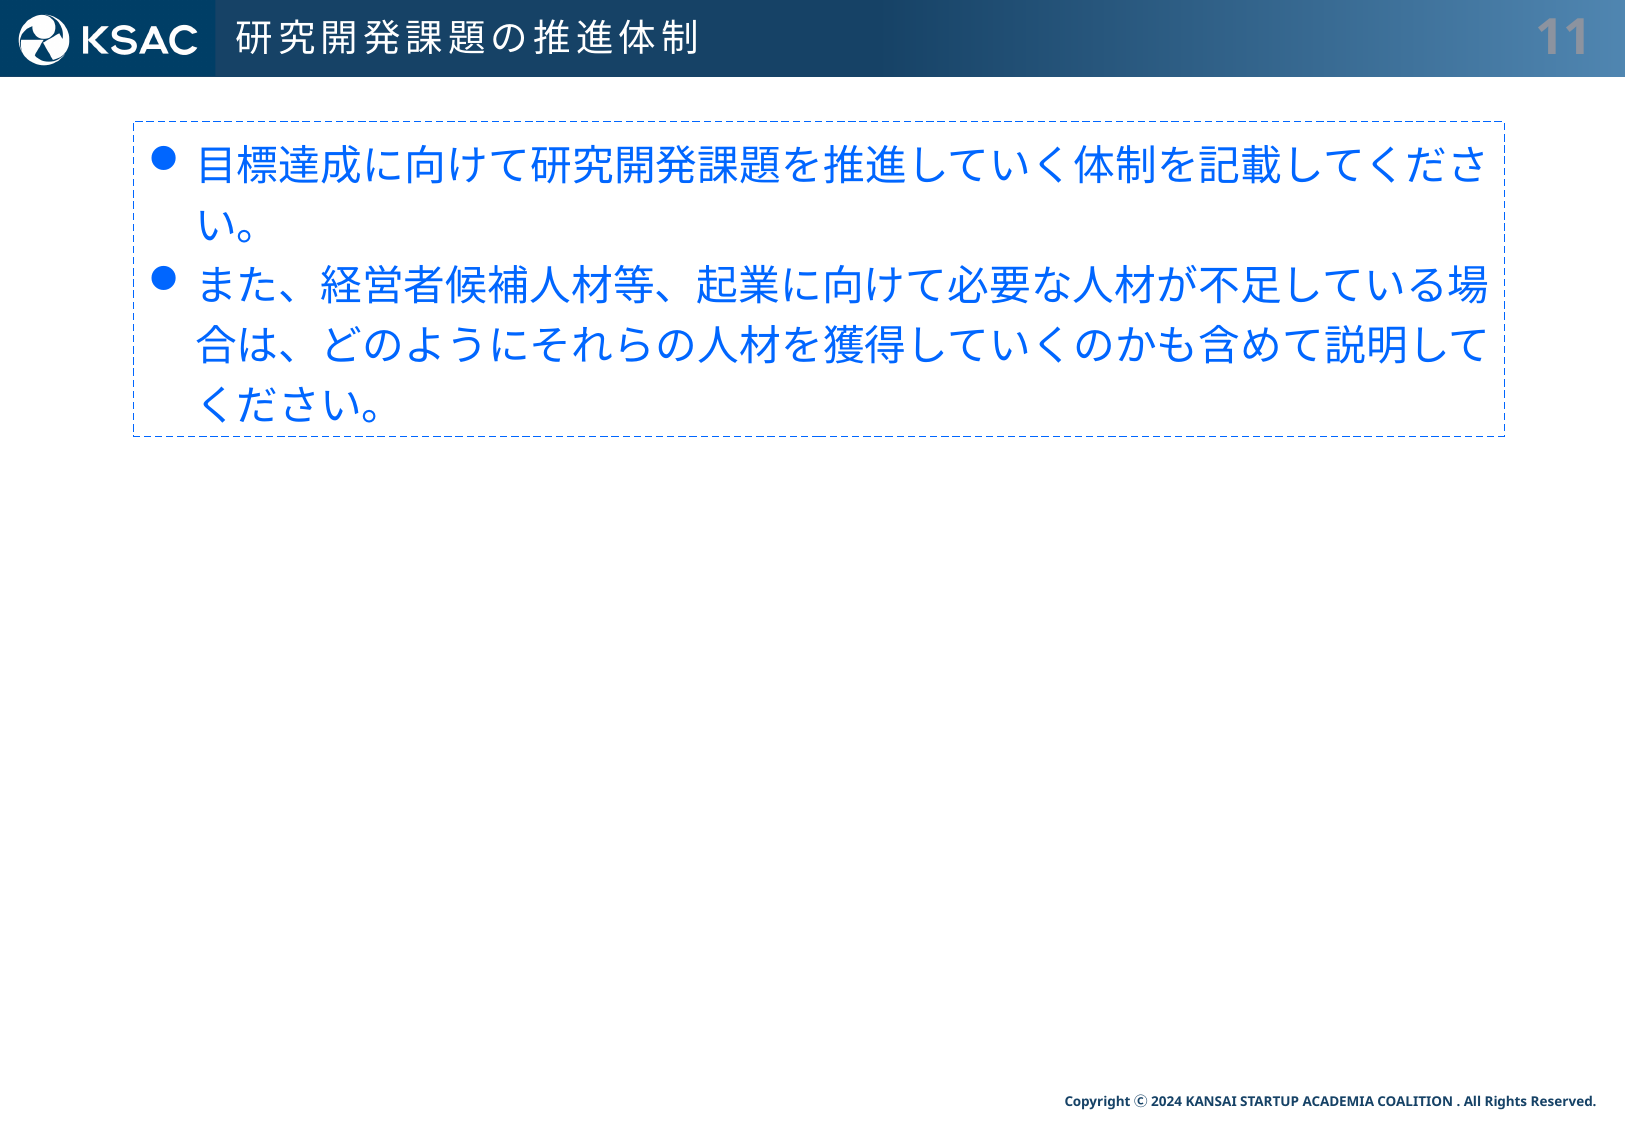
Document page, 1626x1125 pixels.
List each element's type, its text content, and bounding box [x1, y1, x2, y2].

text_box 目標達成に向けて研究開発課題を推進していく体制を記載してください。 また、経営者候補人材等、起業に向けて必要な人材が不足している場合は、どのようにそれらの人材を獲得していくのかも含めて説明してください。 [133, 121, 1505, 437]
slide_number 10 [1428, 8, 1608, 69]
text_box 研究開発課題の推進体制 [220, 6, 714, 66]
picture [0, 0, 216, 76]
